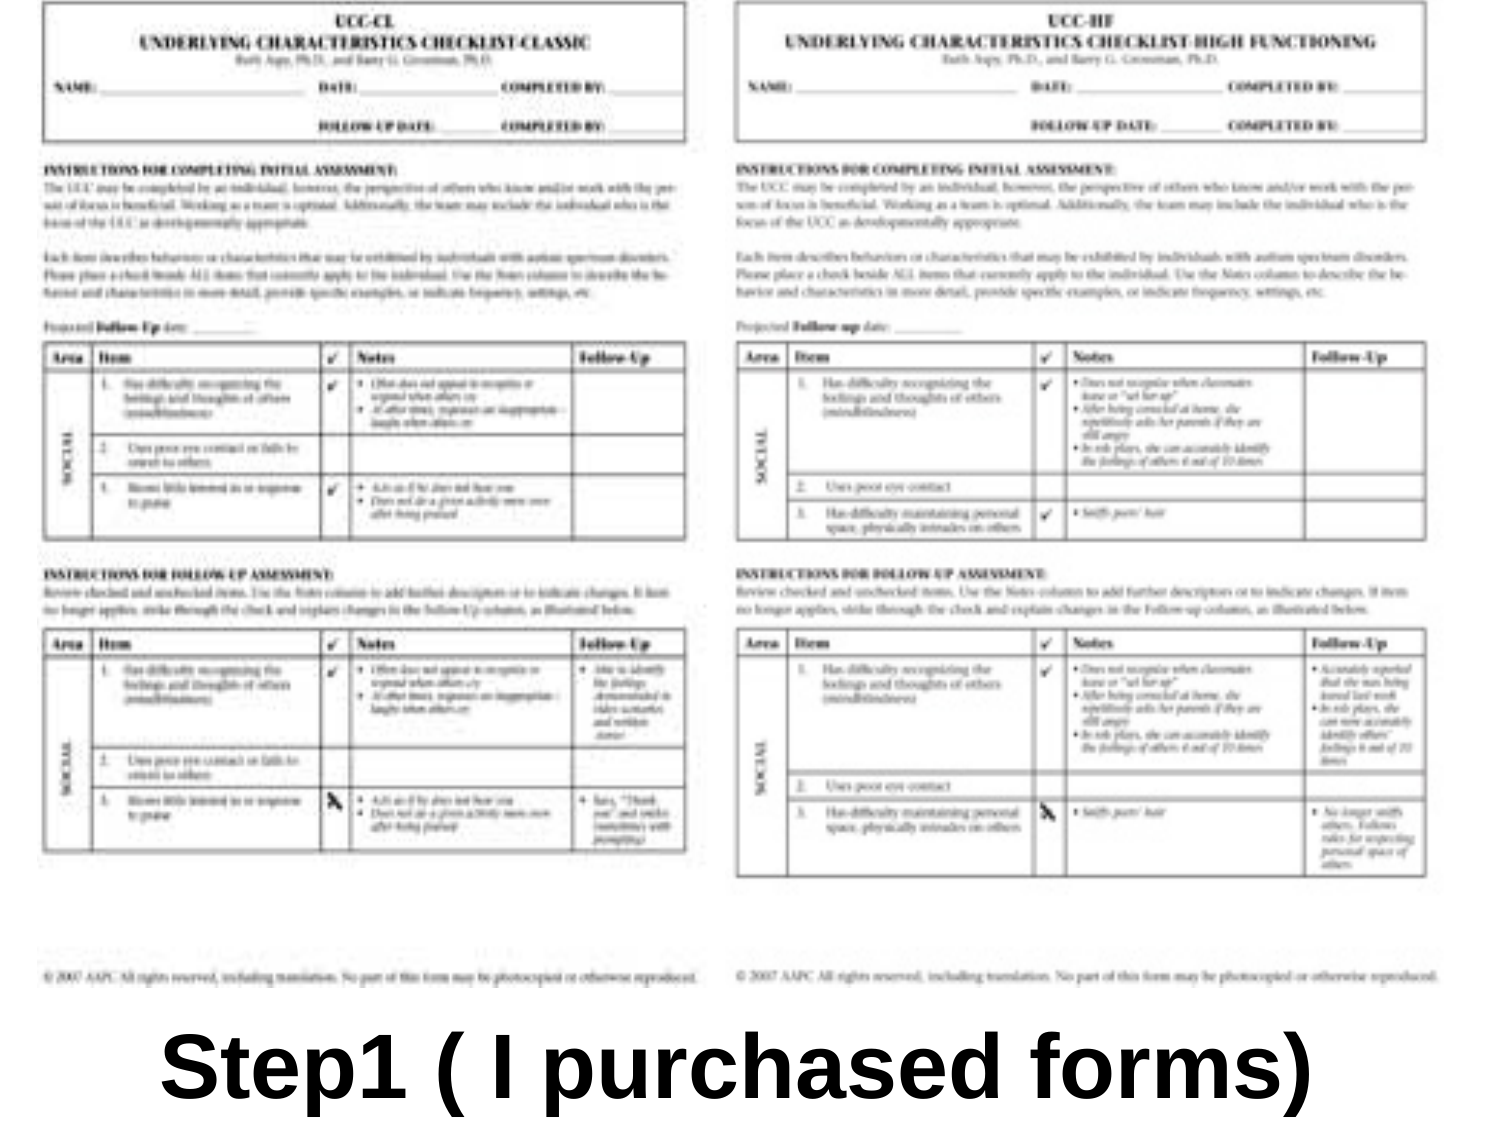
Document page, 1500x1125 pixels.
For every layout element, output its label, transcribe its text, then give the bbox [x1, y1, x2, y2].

text_box Step1 ( I purchased forms) [125, 999, 1350, 1125]
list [724, 0, 1451, 988]
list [37, 0, 713, 988]
